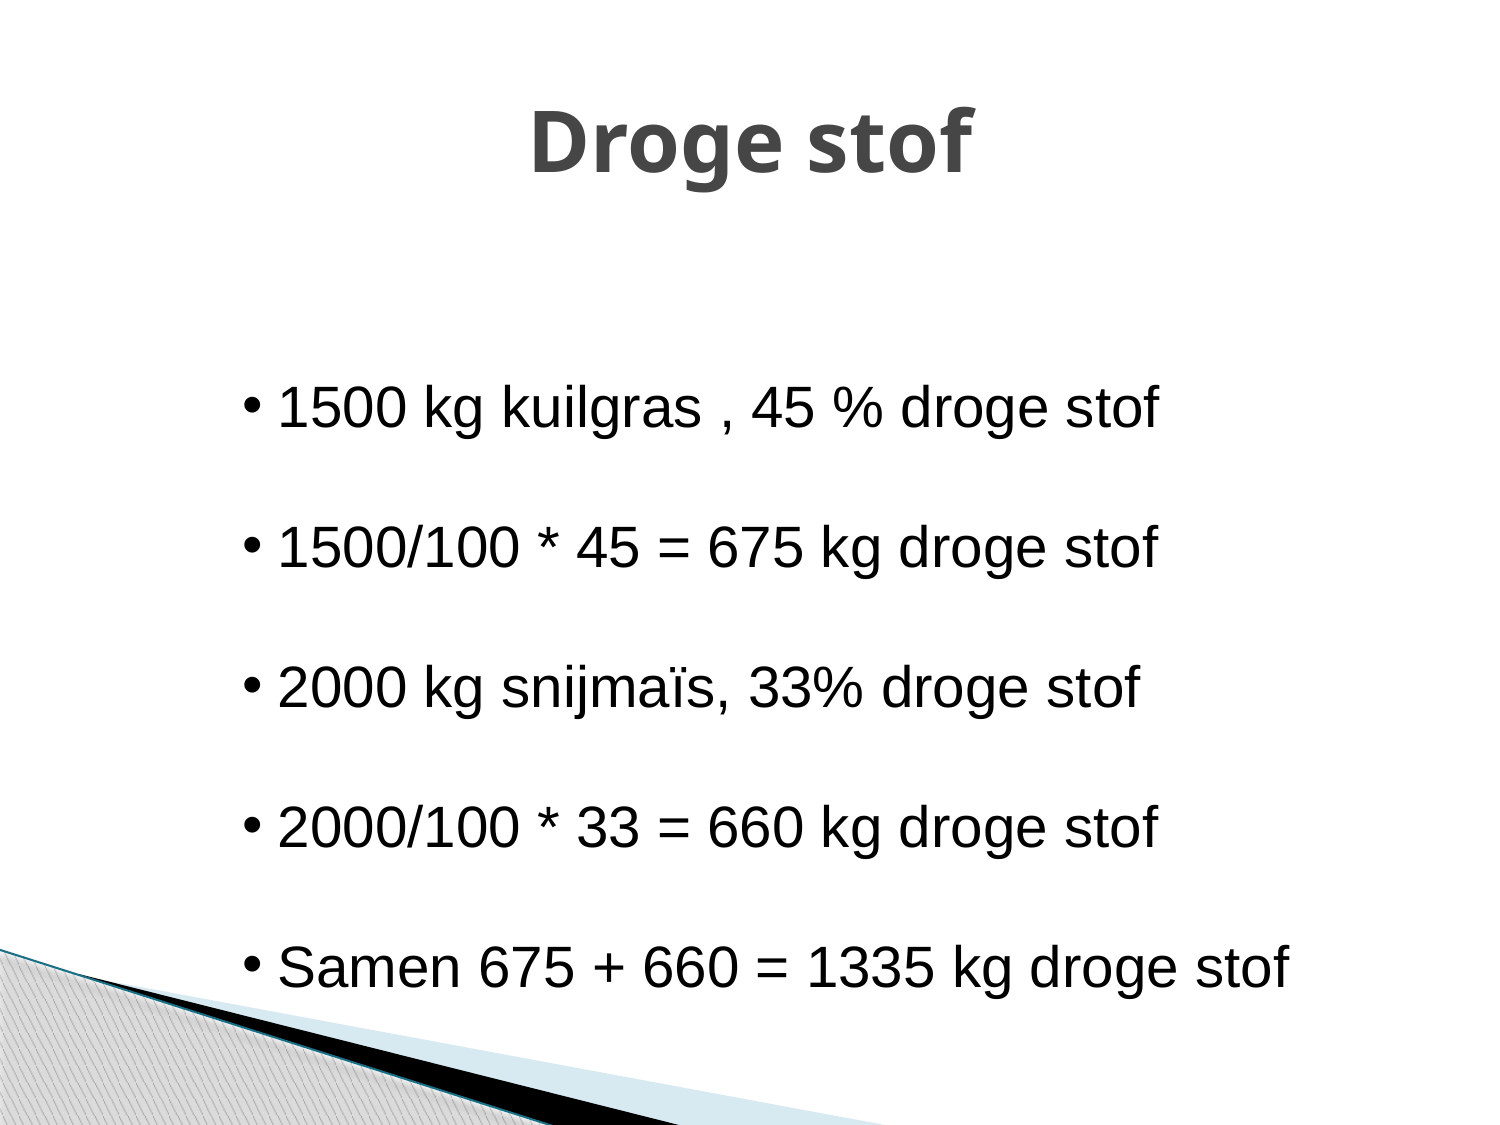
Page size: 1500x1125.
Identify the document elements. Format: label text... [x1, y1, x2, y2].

title Droge stof [75, 45, 1425, 233]
text_box 1500 kg kuilgras , 45 % droge stof 1500/100 * 45 = 675 kg droge stof 2000 kg snijmaïs, 33% droge stof 2000/100 * 33 = 660 kg droge stof Samen 675 + 660 = 1335 kg droge stof [112, 361, 1306, 1007]
